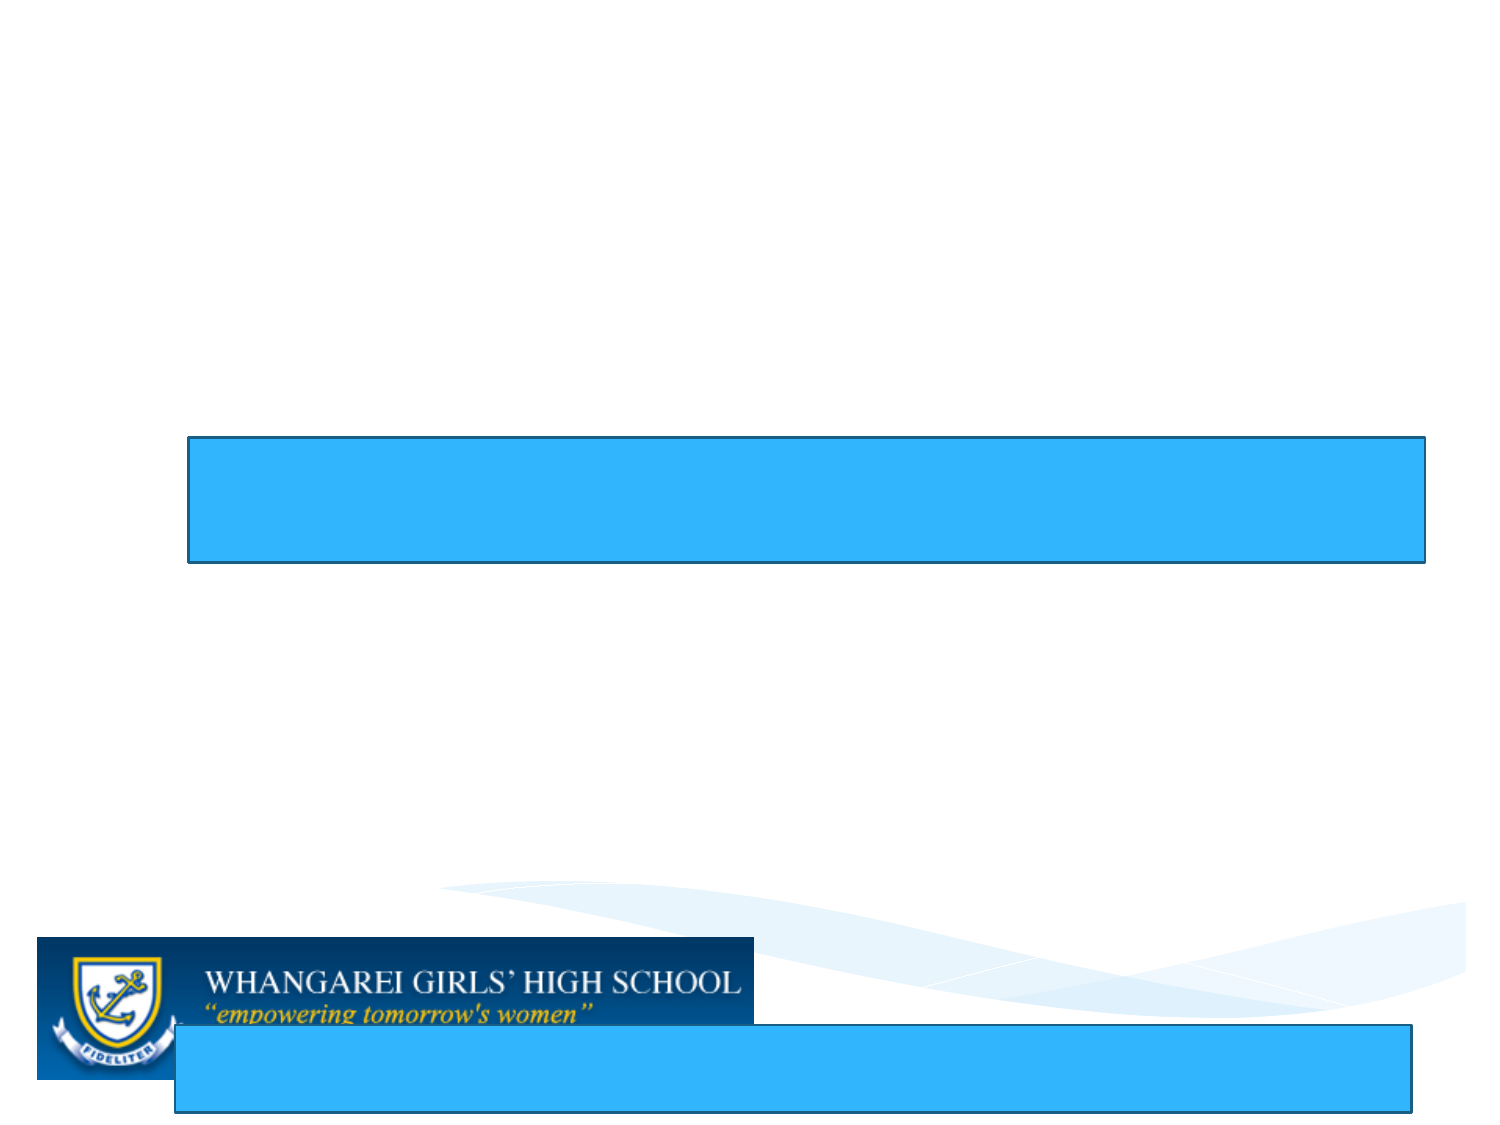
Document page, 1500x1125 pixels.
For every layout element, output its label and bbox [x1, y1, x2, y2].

picture [37, 937, 754, 1080]
text_box [187, 436, 1426, 564]
